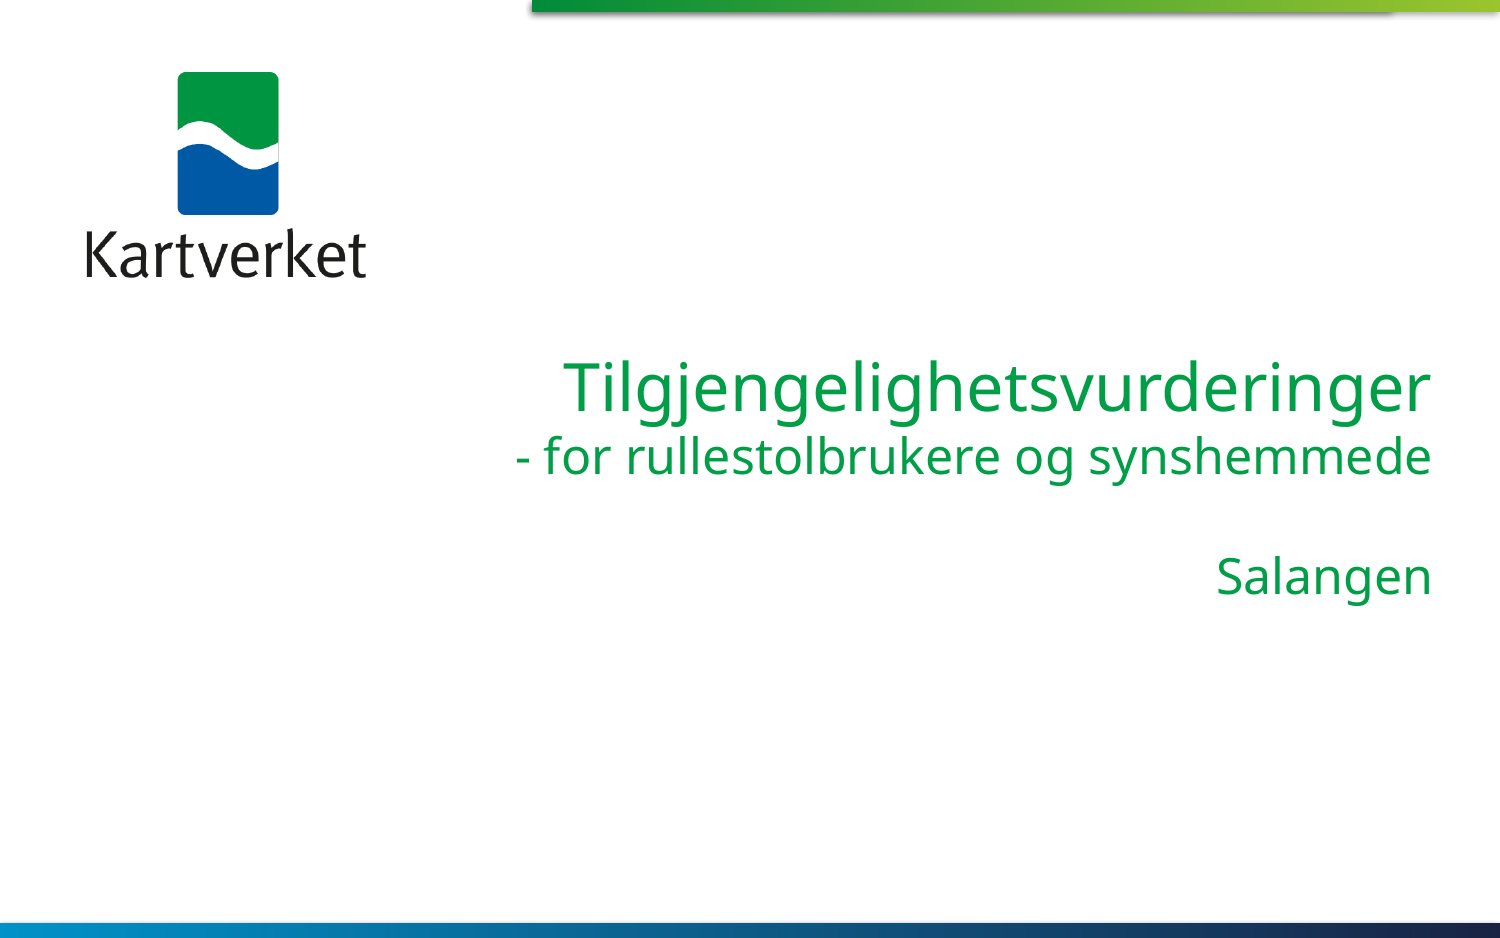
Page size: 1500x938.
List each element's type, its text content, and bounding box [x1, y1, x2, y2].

text_box Tilgjengelighetsvurderinger - for rullestolbrukere og synshemmede Salangen [66, 337, 1449, 613]
